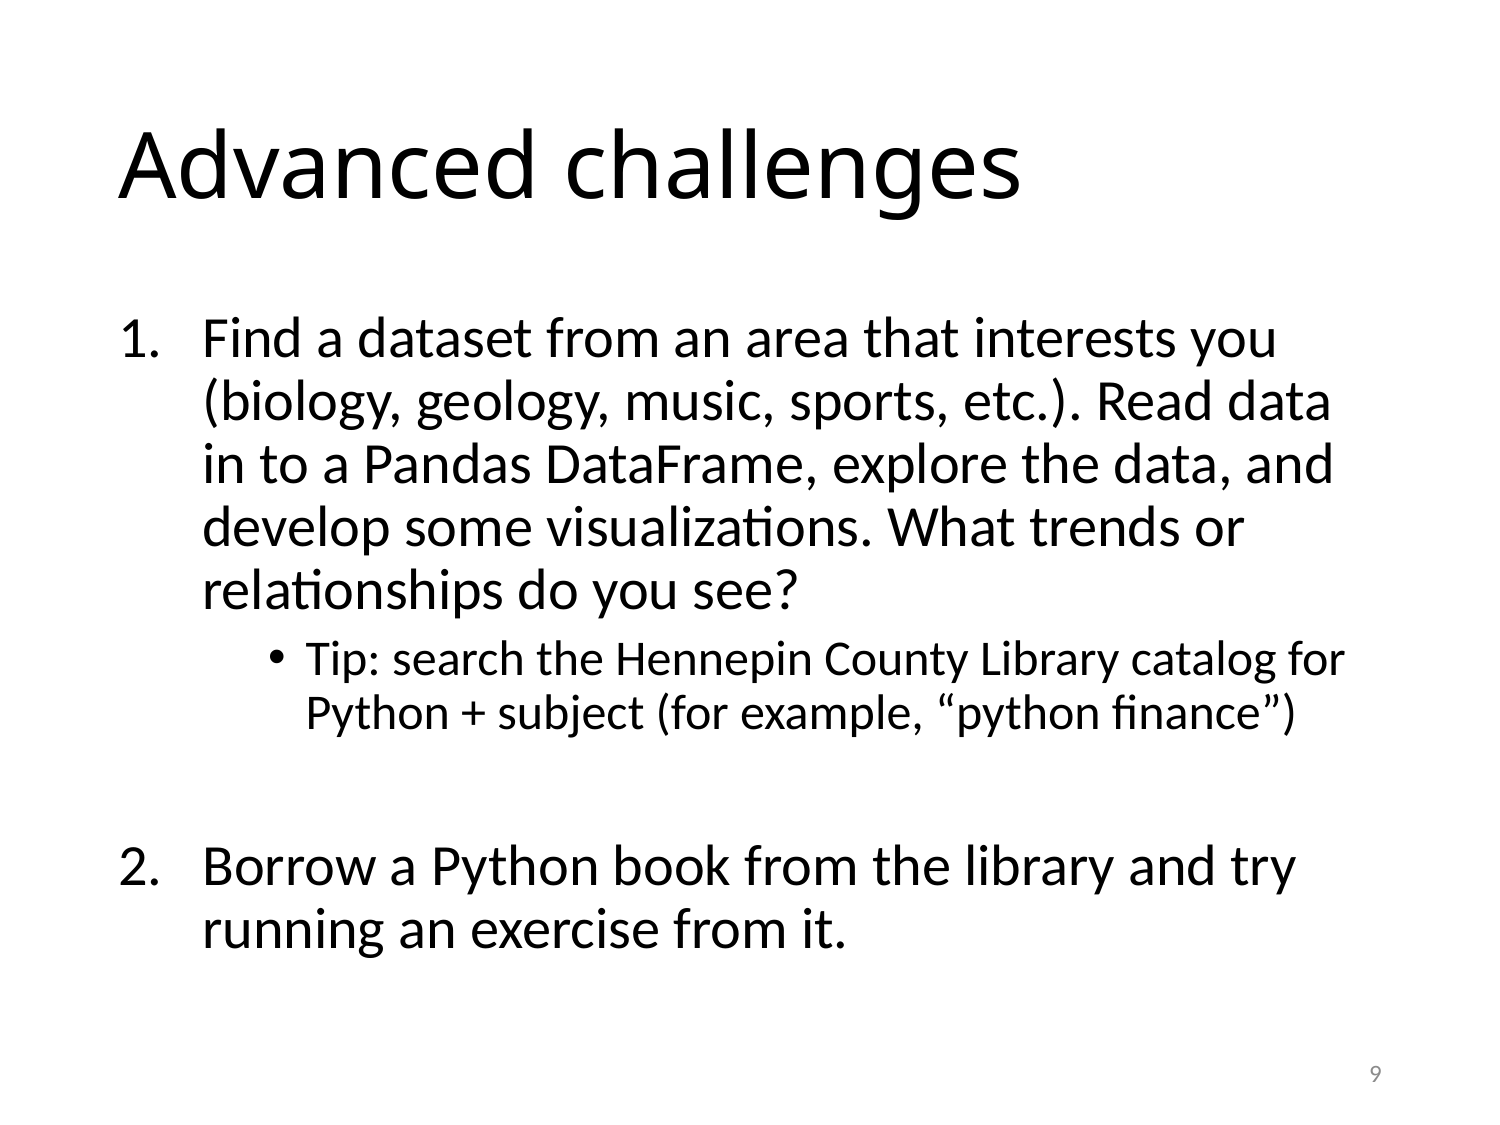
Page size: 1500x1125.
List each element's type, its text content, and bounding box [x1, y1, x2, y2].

list Find a dataset from an area that interests you (biology, geology, music, sports, etc.). Read data in to a Pandas DataFrame, explore the data, and develop some visualizations. What trends or relationships do you see? Tip: search the Hennepin County Library catalog for Python + subject (for example, “python finance”) Borrow a Python book from the library and try running an exercise from it. [103, 299, 1397, 1014]
title Advanced challenges [103, 59, 1397, 278]
slide_number 9 [1059, 1042, 1397, 1103]
